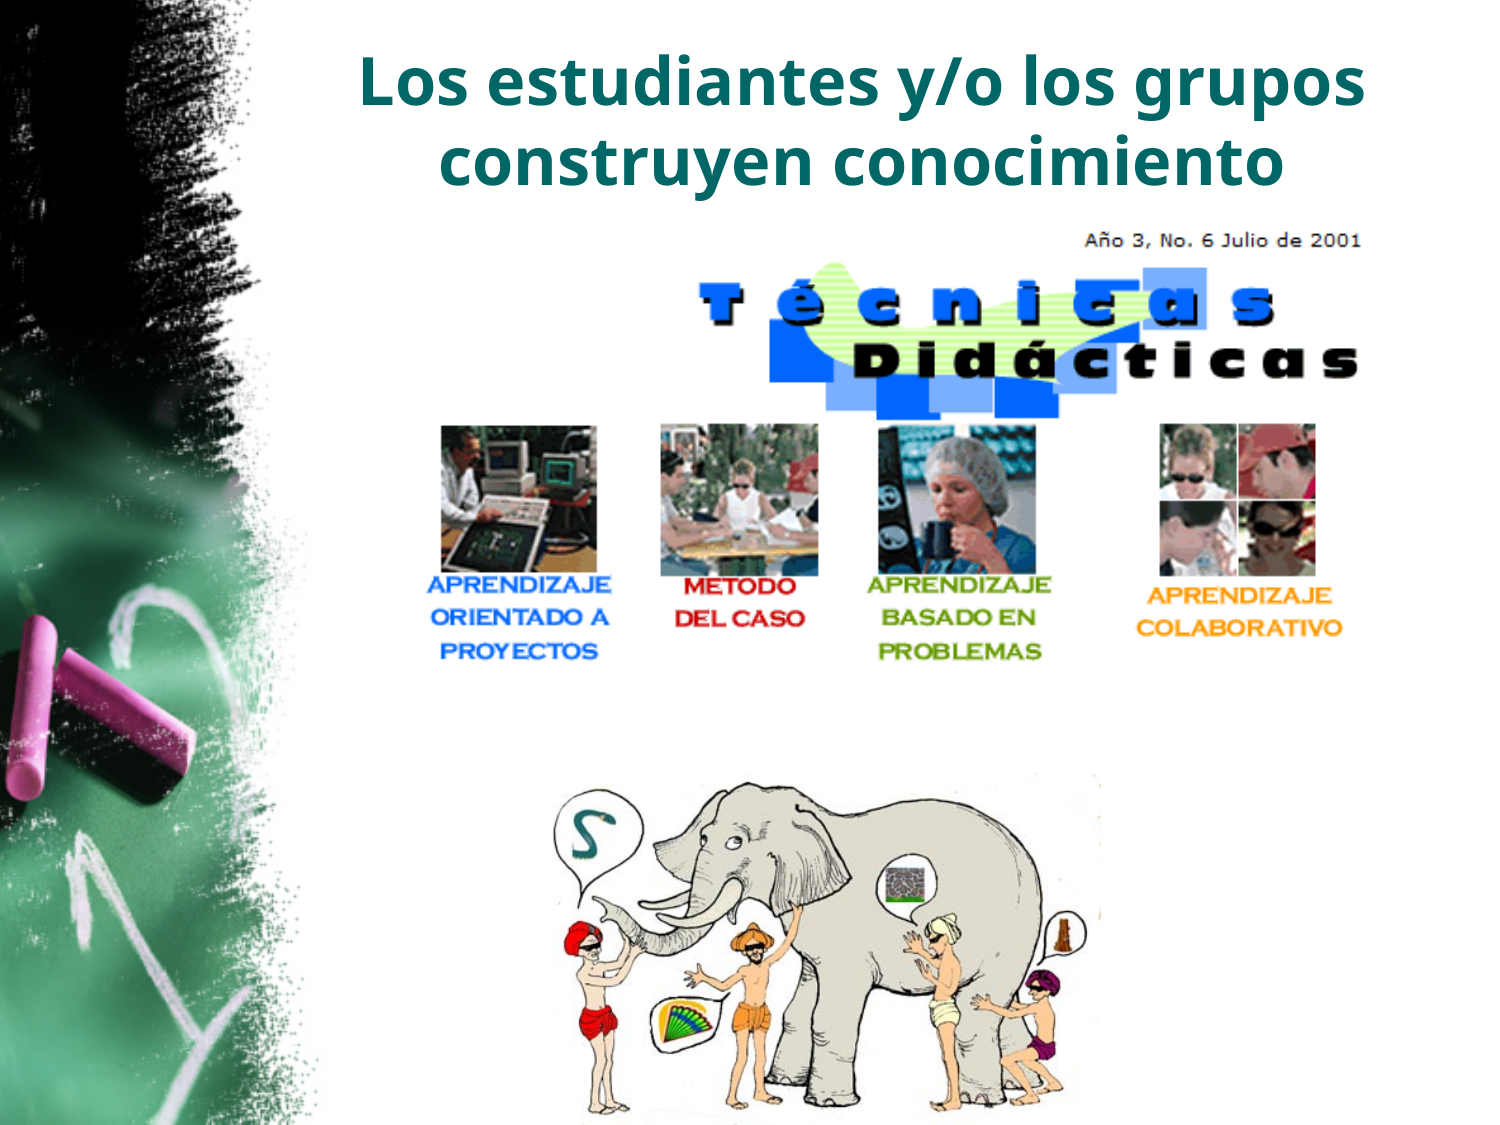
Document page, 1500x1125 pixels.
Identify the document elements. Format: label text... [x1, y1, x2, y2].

picture [0, 0, 1500, 1125]
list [359, 221, 1407, 697]
title Los estudiantes y/o los grupos construyen conocimiento [287, 49, 1438, 188]
